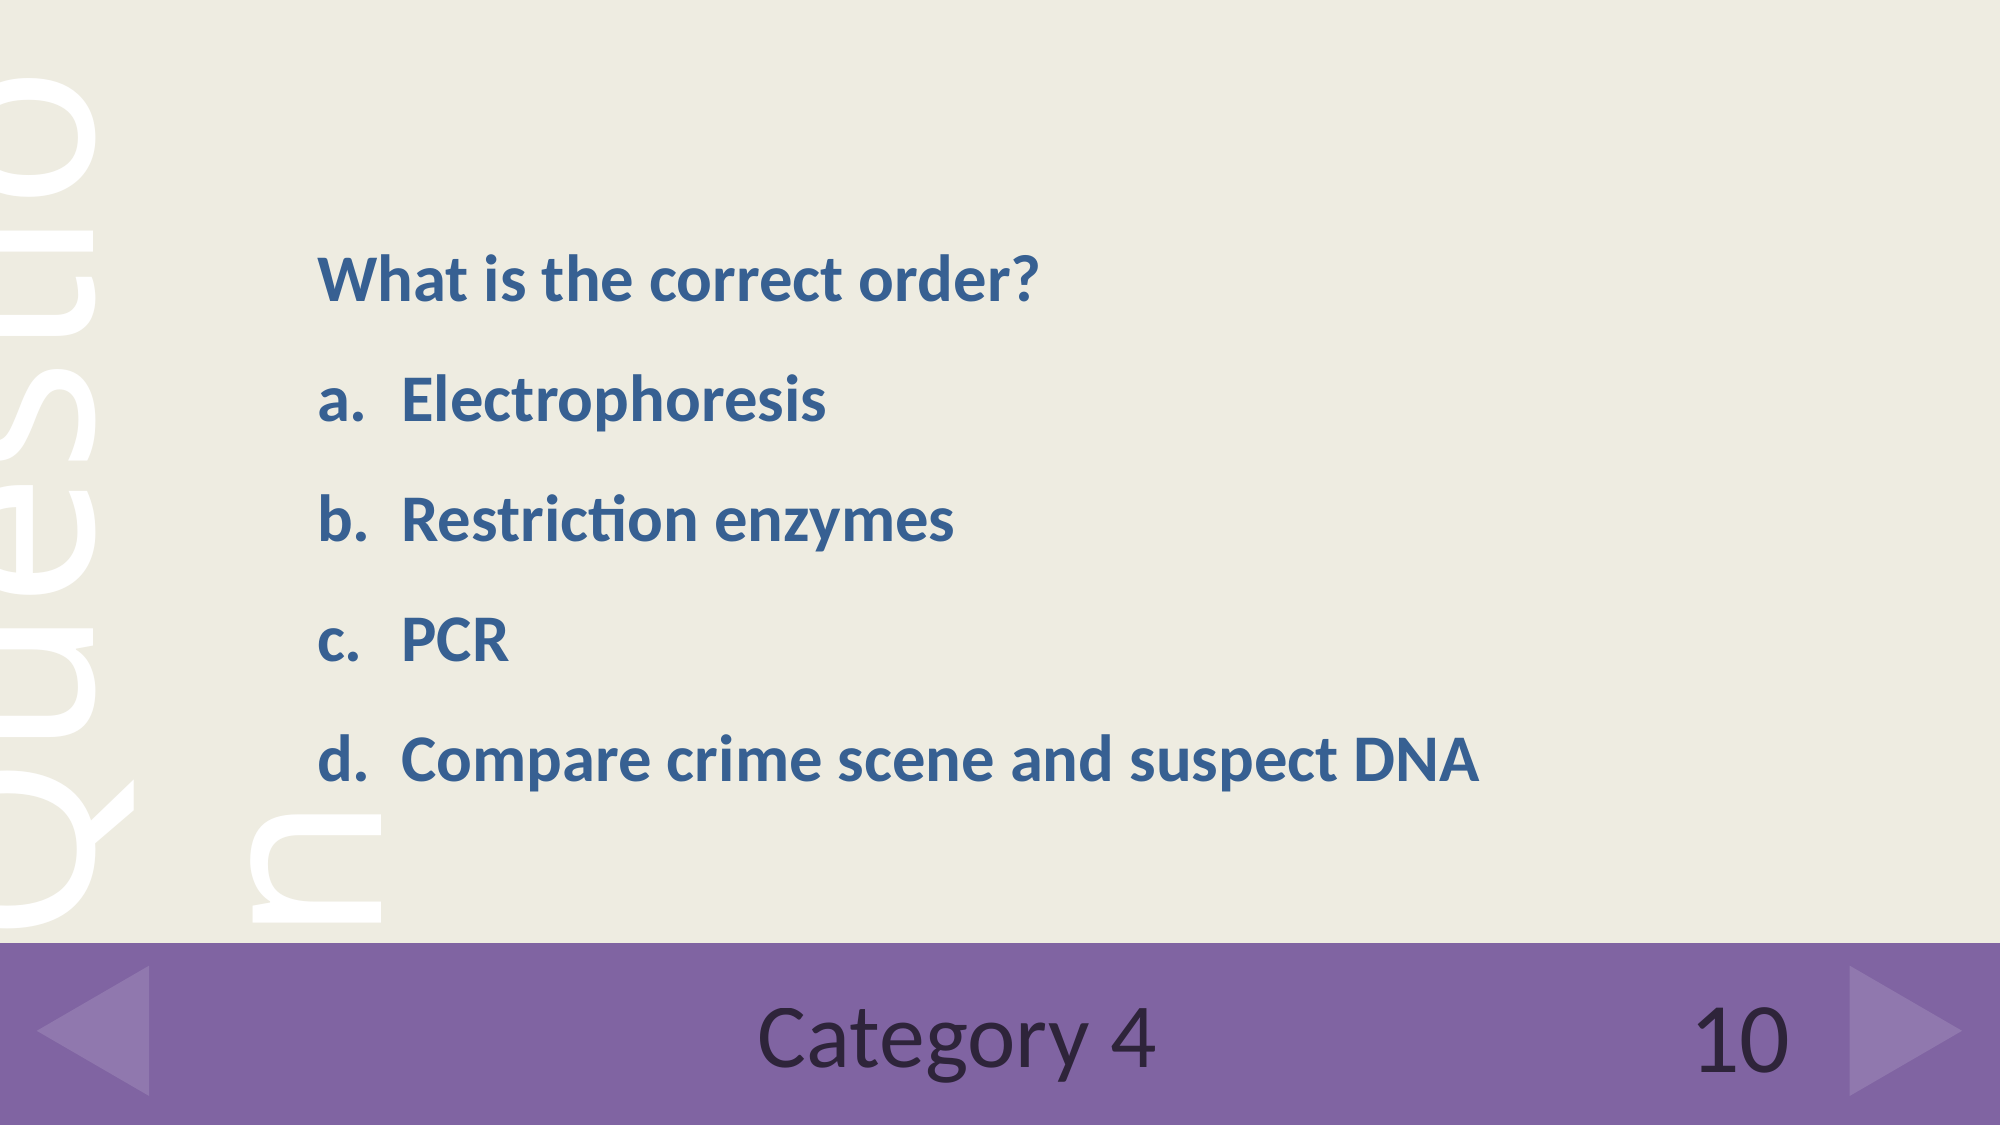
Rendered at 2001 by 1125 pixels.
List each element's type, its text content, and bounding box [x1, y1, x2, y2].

title Category 4 [57, 937, 1858, 1125]
list What is the correct order? Electrophoresis Restriction enzymes PCR Compare crime scene and suspect DNA [302, 158, 1847, 831]
